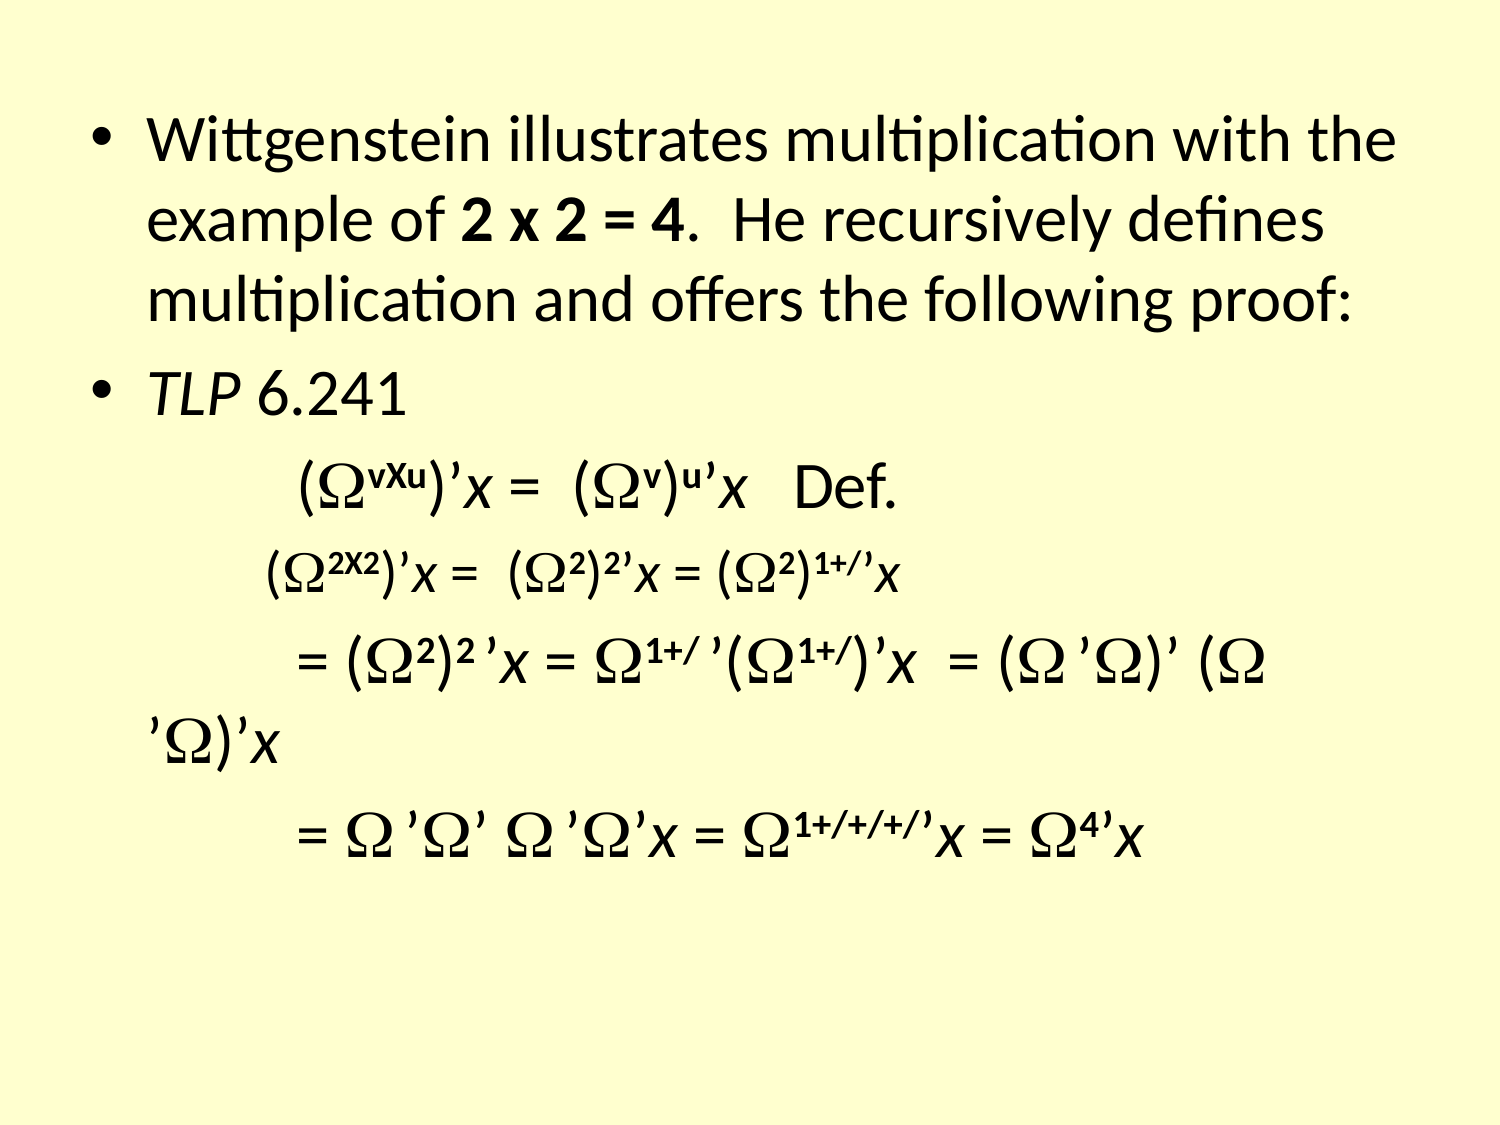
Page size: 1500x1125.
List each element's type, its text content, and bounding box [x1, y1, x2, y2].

list Wittgenstein illustrates multiplication with the example of 2 x 2 = 4. He recursively defines multiplication and offers the following proof: TLP 6.241 (vXu)’x = (v)u’x Def. (2X2)’x = (2)2’x = (2)1+/’x = (2)2 ’x = 1+/ ’(1+/)’x = ( ’)’ ( ’)’x =  ’’  ’’x = 1+/+/+/’x = 4’x [75, 87, 1425, 1005]
